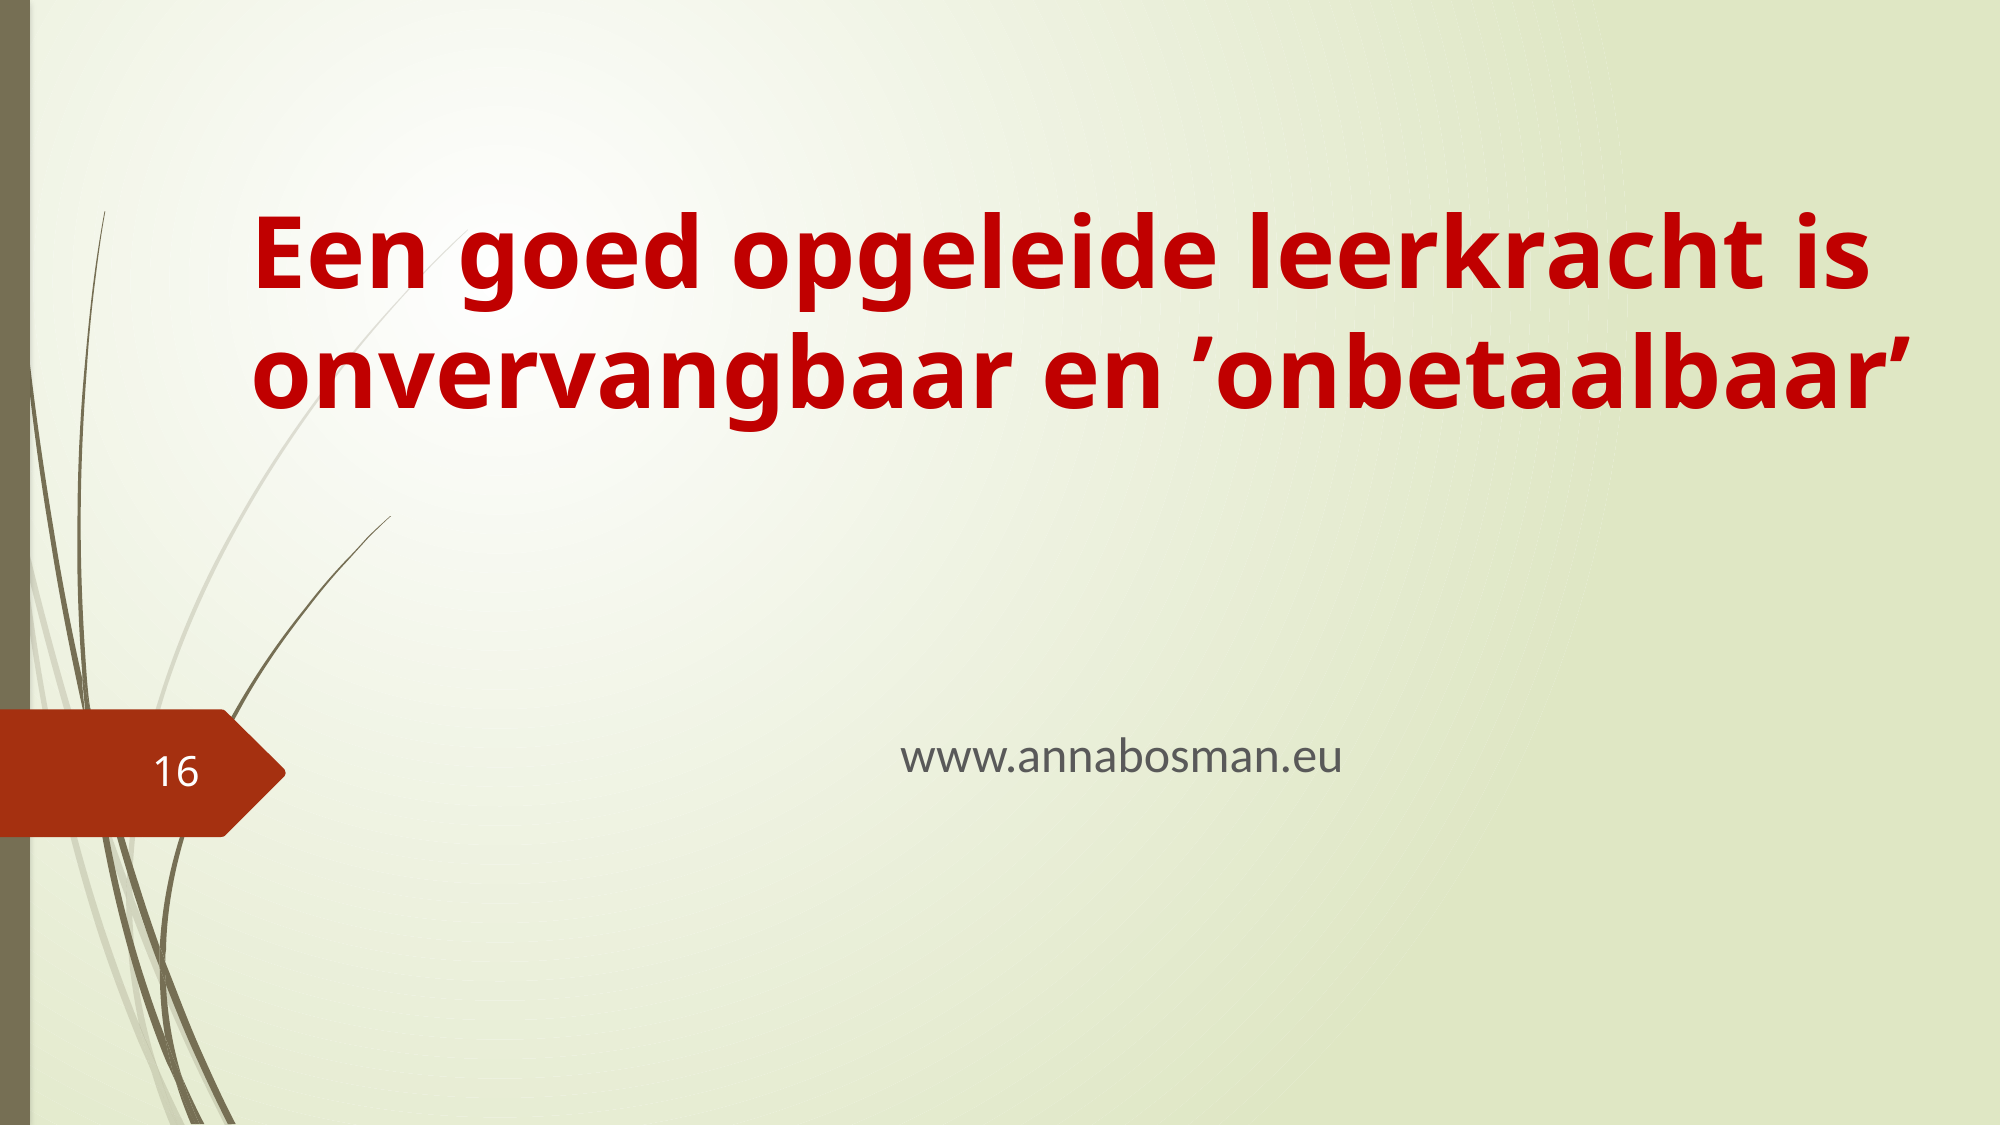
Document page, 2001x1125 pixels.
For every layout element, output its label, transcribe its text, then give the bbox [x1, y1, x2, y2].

slide_number 16 [87, 743, 216, 803]
title Een goed opgeleide leerkracht is onvervangbaar en ’onbetaalbaar’ [235, 171, 2000, 437]
subtitle www.annabosman.eu [346, 715, 1898, 803]
